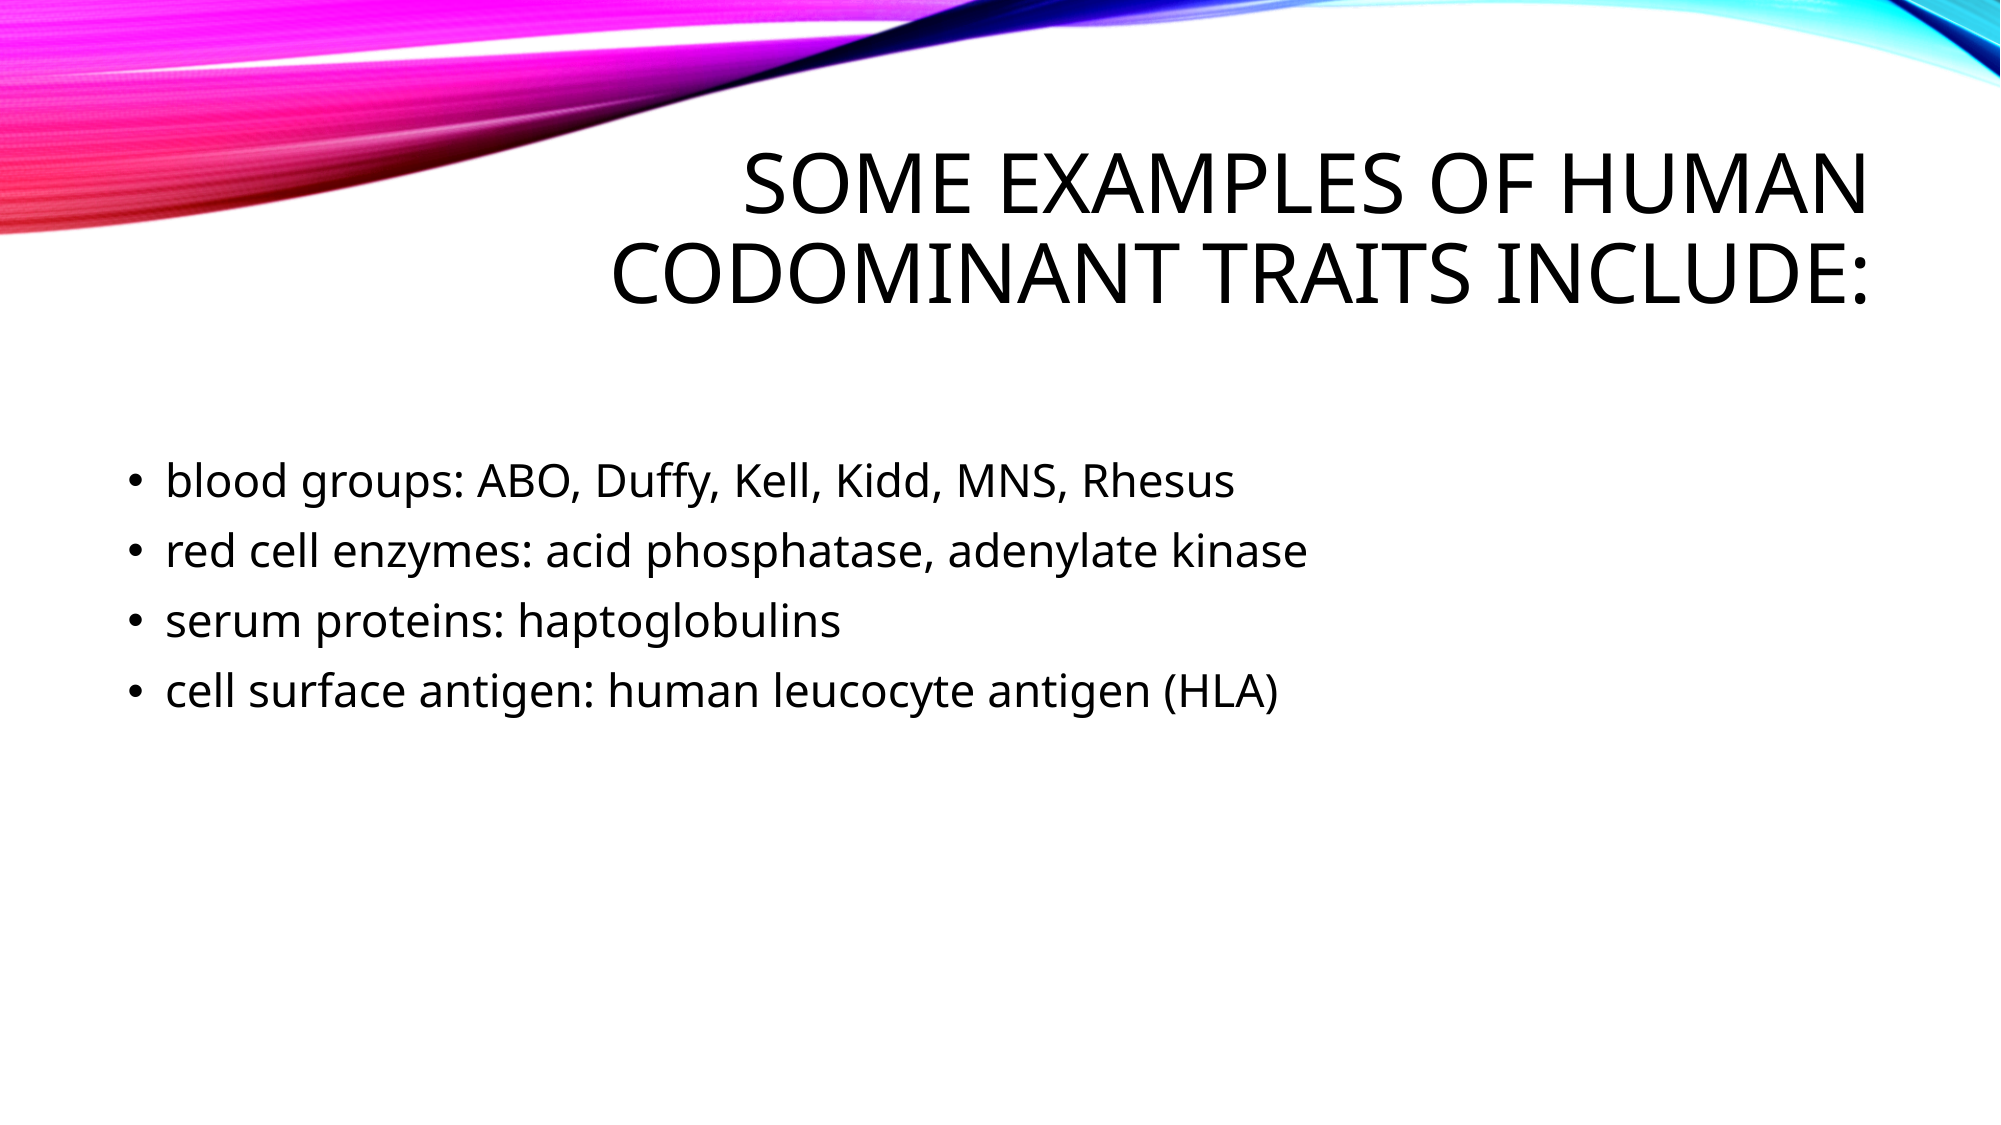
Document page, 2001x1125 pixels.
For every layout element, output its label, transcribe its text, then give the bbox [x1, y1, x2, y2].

title Some examples of human codominant traits include: [474, 125, 1888, 338]
picture [1910, 0, 2000, 45]
picture [0, 0, 2000, 237]
list blood groups: ABO, Duffy, Kell, Kidd, MNS, Rhesus red cell enzymes: acid phosphatase, adenylate kinase serum proteins: haptoglobulins cell surface antigen: human leucocyte antigen (HLA) [112, 450, 1888, 1021]
picture [1890, 0, 2000, 75]
